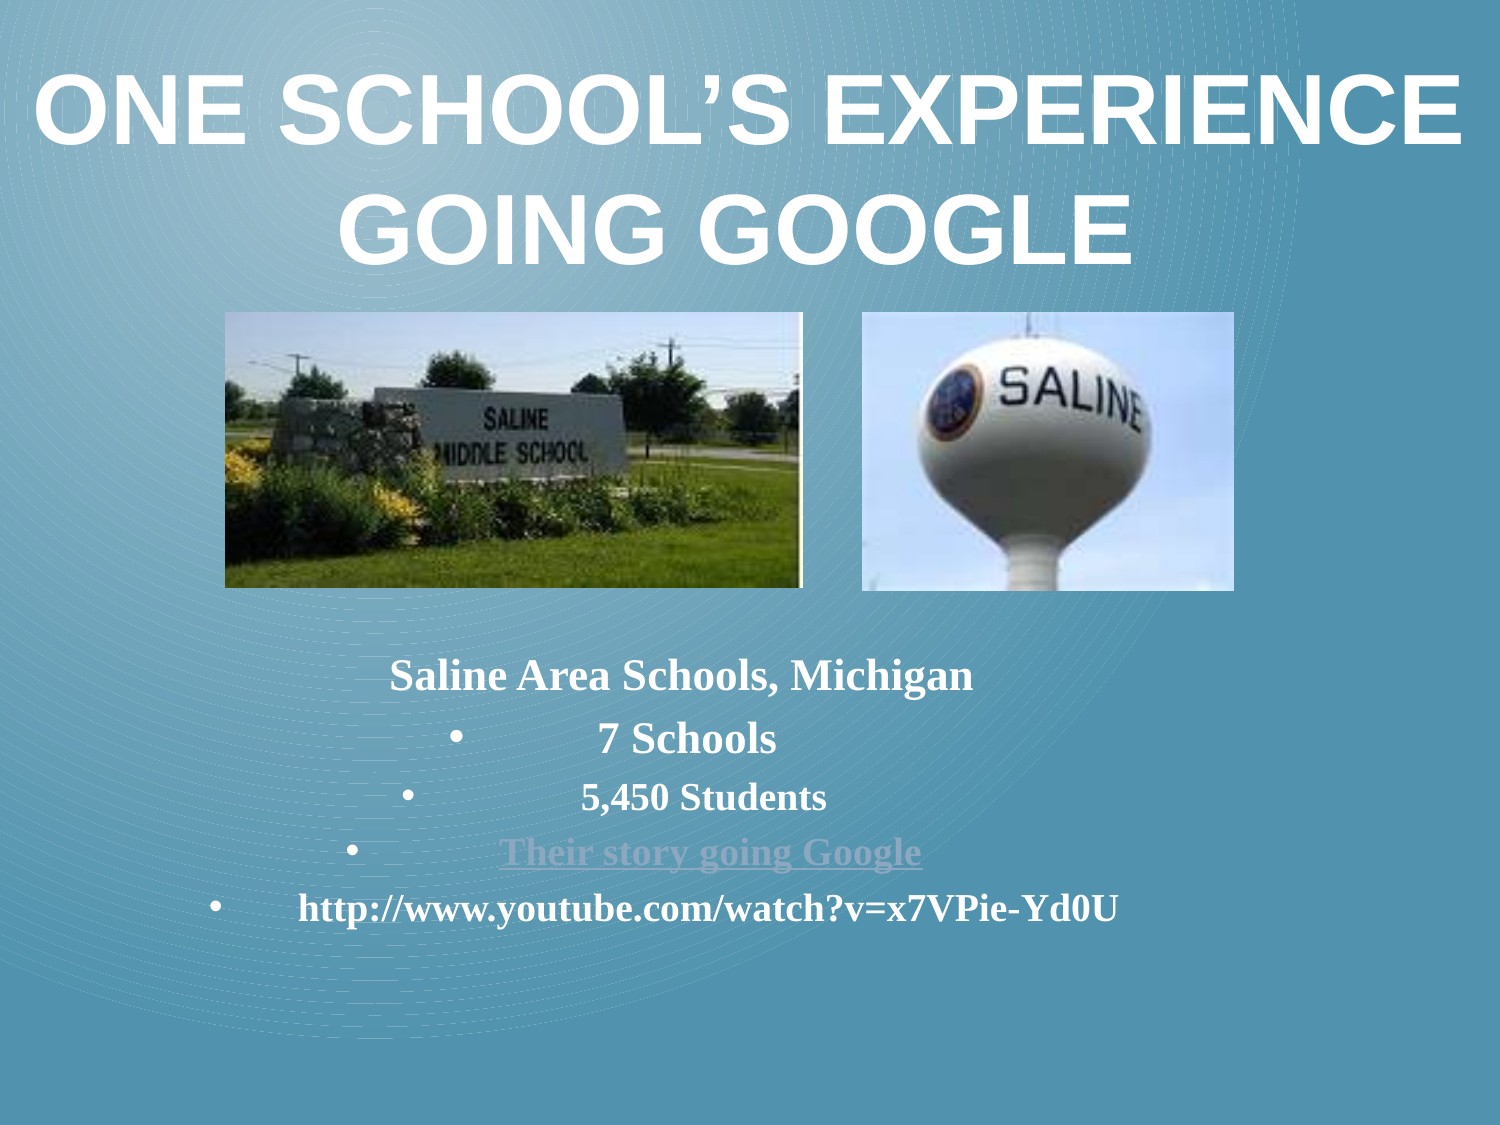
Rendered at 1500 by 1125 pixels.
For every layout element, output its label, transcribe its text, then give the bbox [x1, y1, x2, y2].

picture [862, 312, 1234, 591]
list Saline Area Schools, Michigan 7 Schools 5,450 Students Their story going Google http://www.youtube.com/watch?v=x7VPie-Yd0U [175, 637, 1188, 1013]
title One School’s experience going Google [0, 37, 1500, 275]
picture [224, 312, 803, 588]
